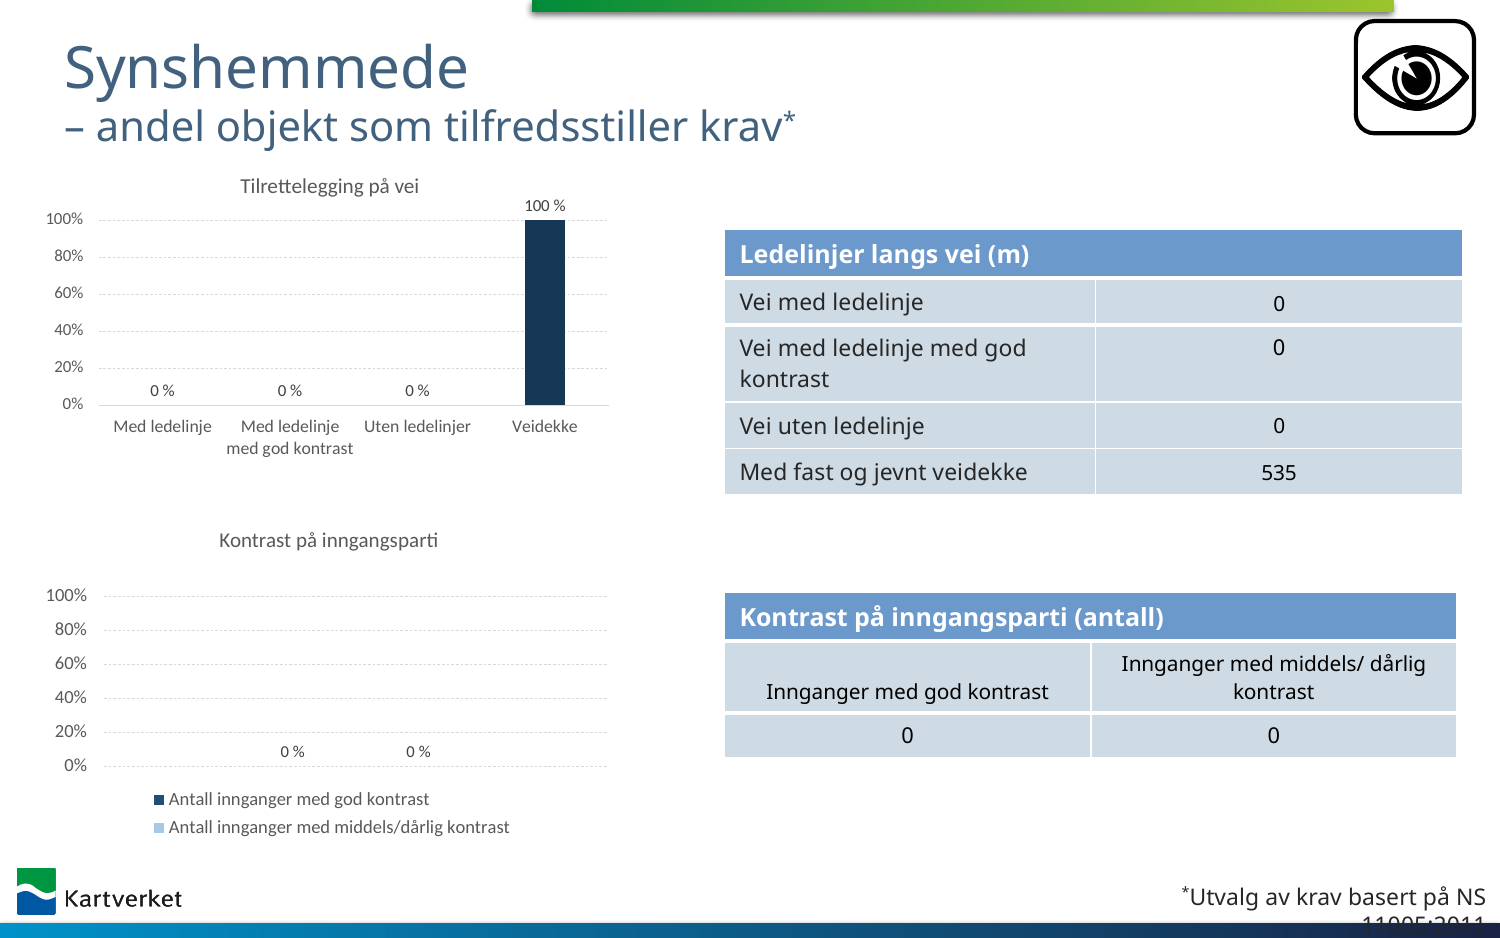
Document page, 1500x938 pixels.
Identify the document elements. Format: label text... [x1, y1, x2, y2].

table_cell 535 [1096, 449, 1462, 494]
table_cell 0 [1092, 715, 1456, 757]
table_cell Vei med ledelinje med god kontrast [725, 327, 1095, 401]
table_cell Vei med ledelinje [725, 280, 1095, 323]
table_cell 0 [1096, 280, 1462, 323]
text_box Synshemmede – andel objekt som tilfredsstiller krav* [49, 24, 1431, 158]
table_header Ledelinjer langs vei (m) [725, 230, 1462, 276]
table_cell Innganger med middels/ dårlig kontrast [1092, 643, 1456, 711]
table_cell 0 [725, 715, 1090, 757]
picture [41, 166, 619, 492]
text_box *Utvalg av krav basert på NS 11005:2011 [1068, 873, 1500, 938]
table_cell Vei uten ledelinje [725, 403, 1095, 448]
table_cell 0 [1096, 327, 1462, 401]
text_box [1355, 20, 1475, 134]
table_cell 0 [1096, 403, 1462, 448]
table_cell Med fast og jevnt veidekke [725, 449, 1095, 494]
table_header Kontrast på inngangsparti (antall) [725, 593, 1456, 639]
picture [41, 520, 617, 846]
table_cell Innganger med god kontrast [725, 643, 1090, 711]
